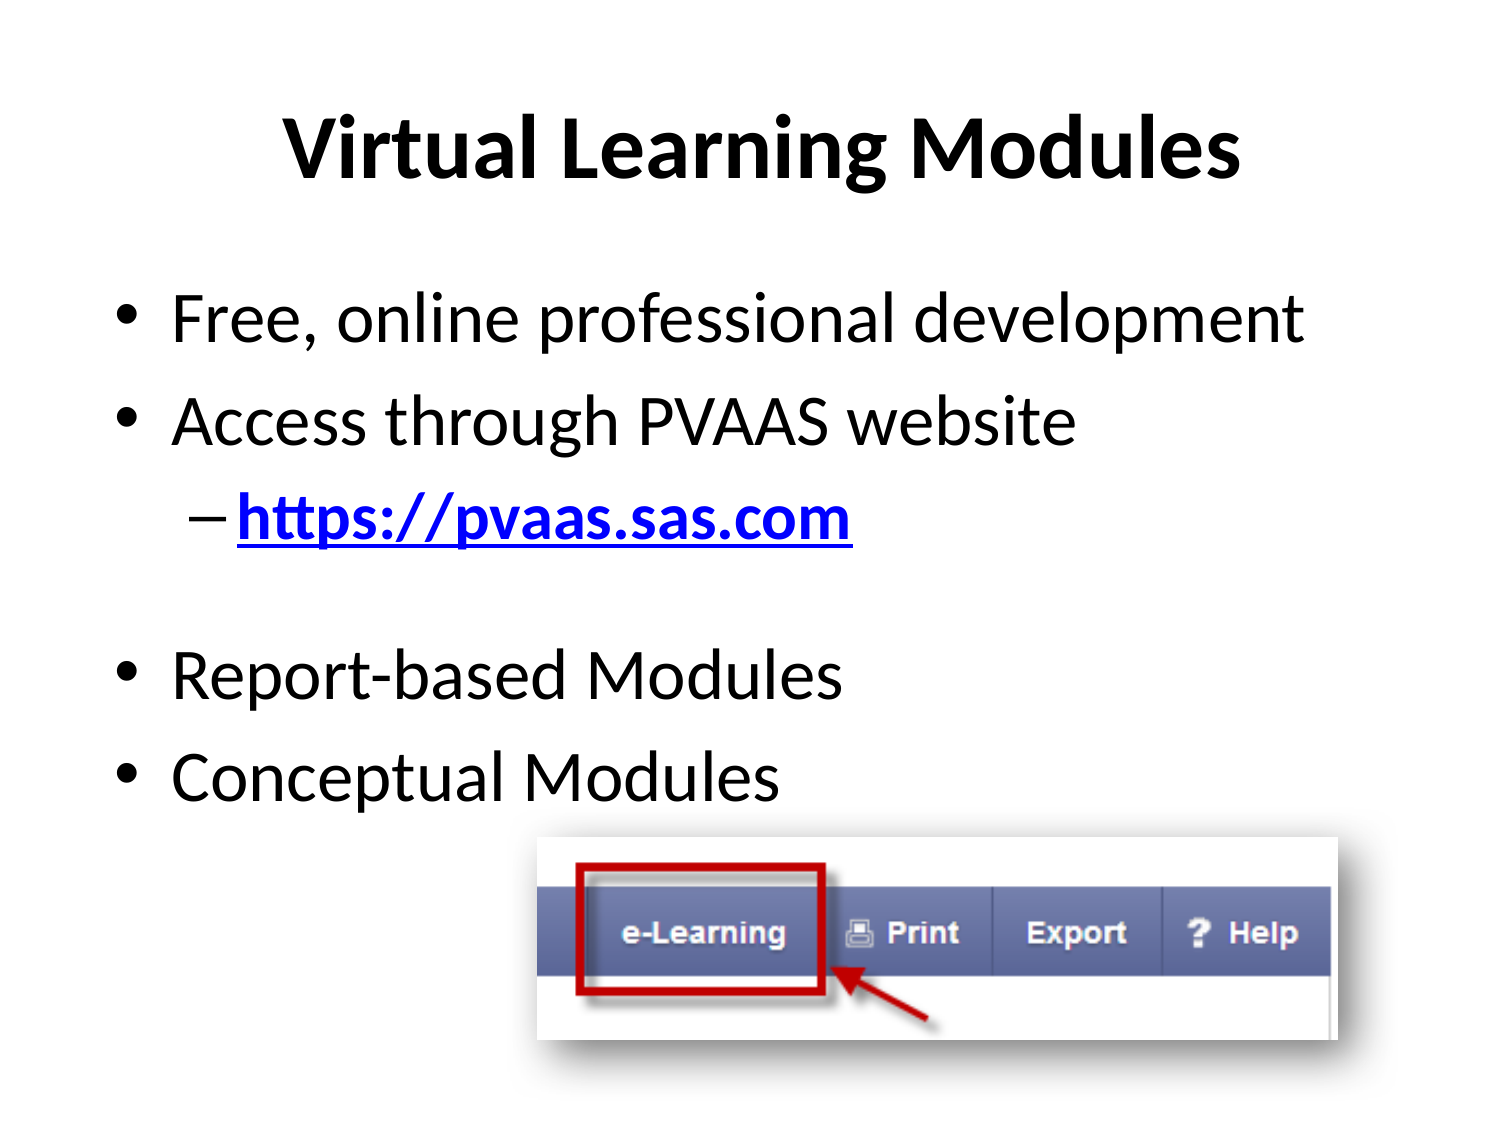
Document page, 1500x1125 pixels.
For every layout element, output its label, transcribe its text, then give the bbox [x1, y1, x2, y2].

list Free, online professional development Access through PVAAS website https://pvaas.sas.com Report-based Modules Conceptual Modules [99, 262, 1425, 903]
picture [537, 837, 1338, 1040]
title Virtual Learning Modules [87, 75, 1438, 210]
